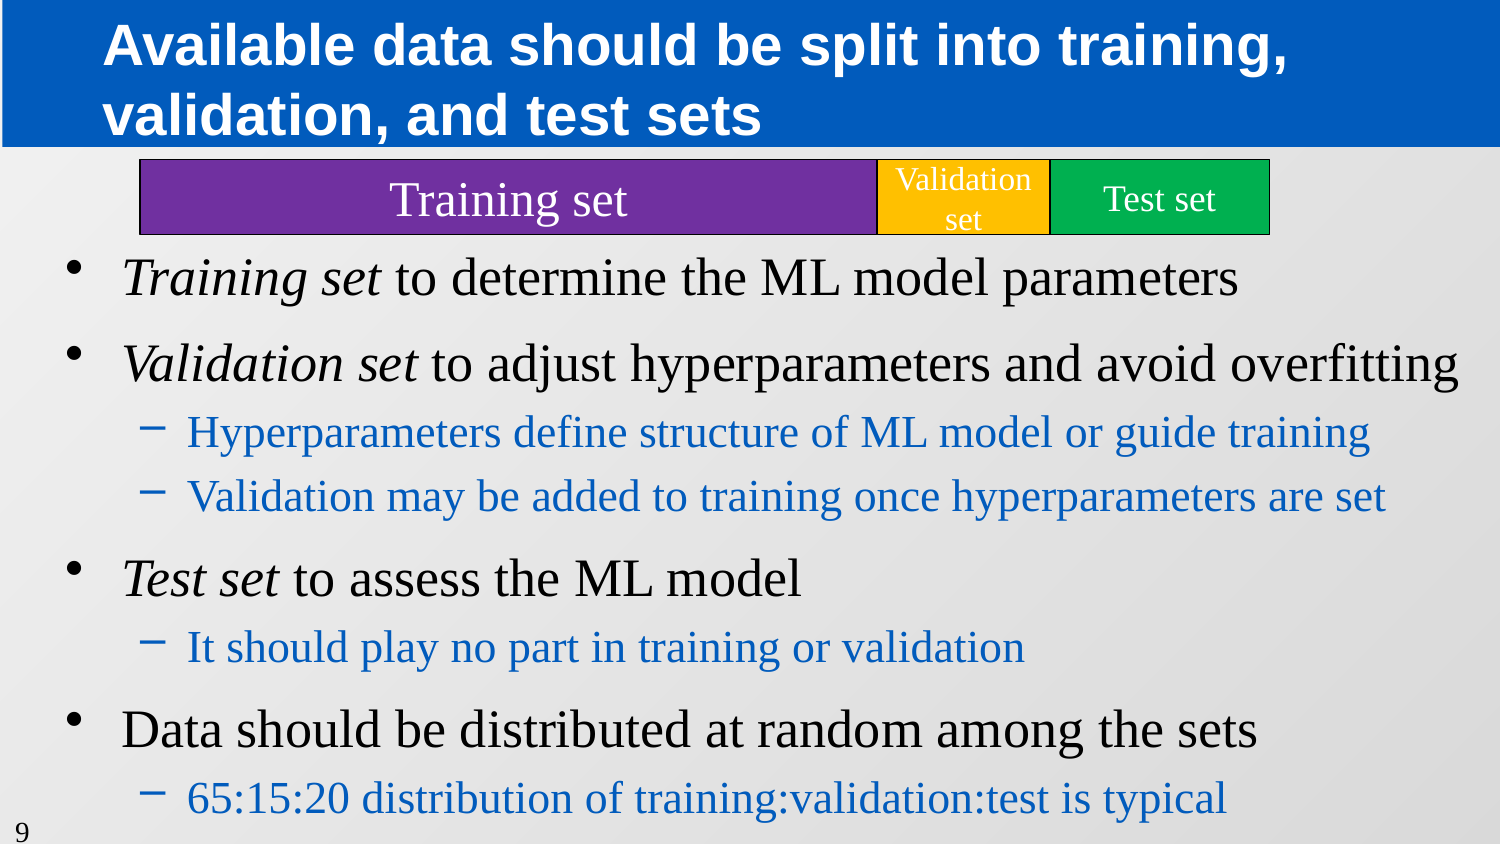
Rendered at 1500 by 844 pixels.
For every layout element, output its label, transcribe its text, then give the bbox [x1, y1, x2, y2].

title Available data should be split into training, validation, and test sets [87, 0, 1363, 146]
list Training set to determine the ML model parameters Validation set to adjust hyperparameters and avoid overfitting Hyperparameters define structure of ML model or guide training Validation may be added to training once hyperparameters are set Test set to assess the ML model It should play no part in training or validation Data should be distributed at random among the sets 65:15:20 distribution of training:validation:test is typical [49, 146, 1488, 735]
slide_number 9 [0, 806, 101, 844]
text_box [139, 159, 1270, 235]
